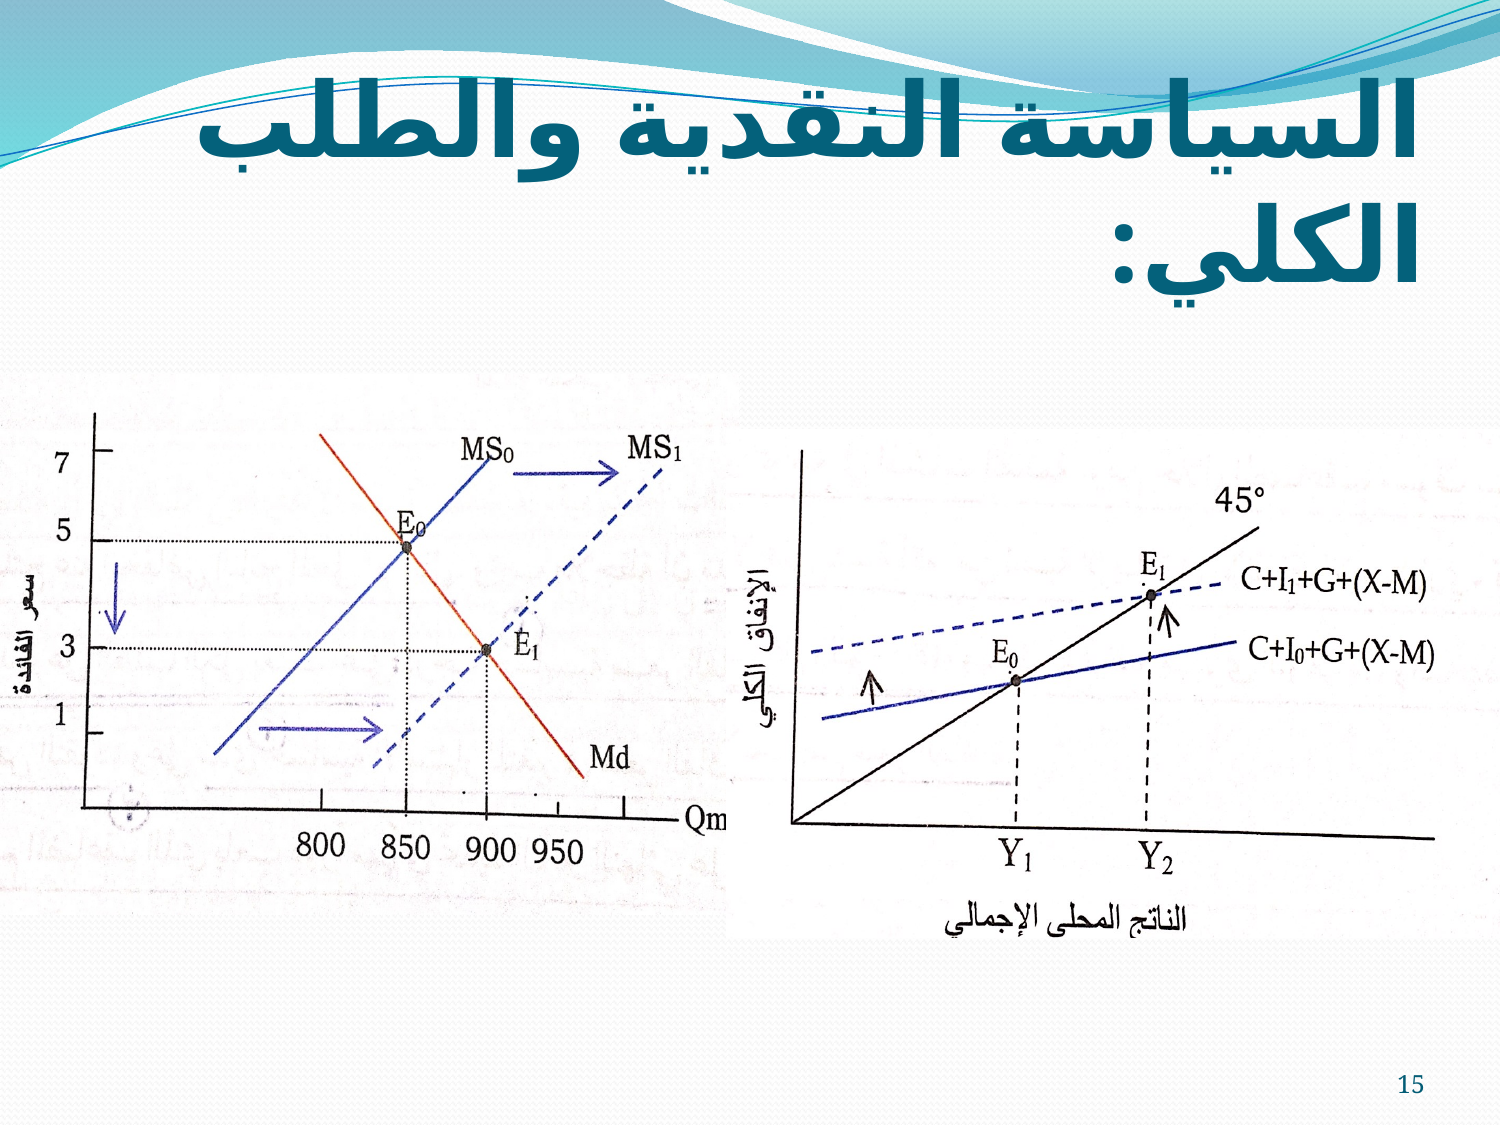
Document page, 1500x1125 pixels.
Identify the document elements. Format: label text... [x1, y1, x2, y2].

picture [0, 374, 1500, 938]
title السياسة النقدية والطلب الكلي: [75, 115, 1425, 303]
slide_number 15 [1299, 1042, 1425, 1103]
